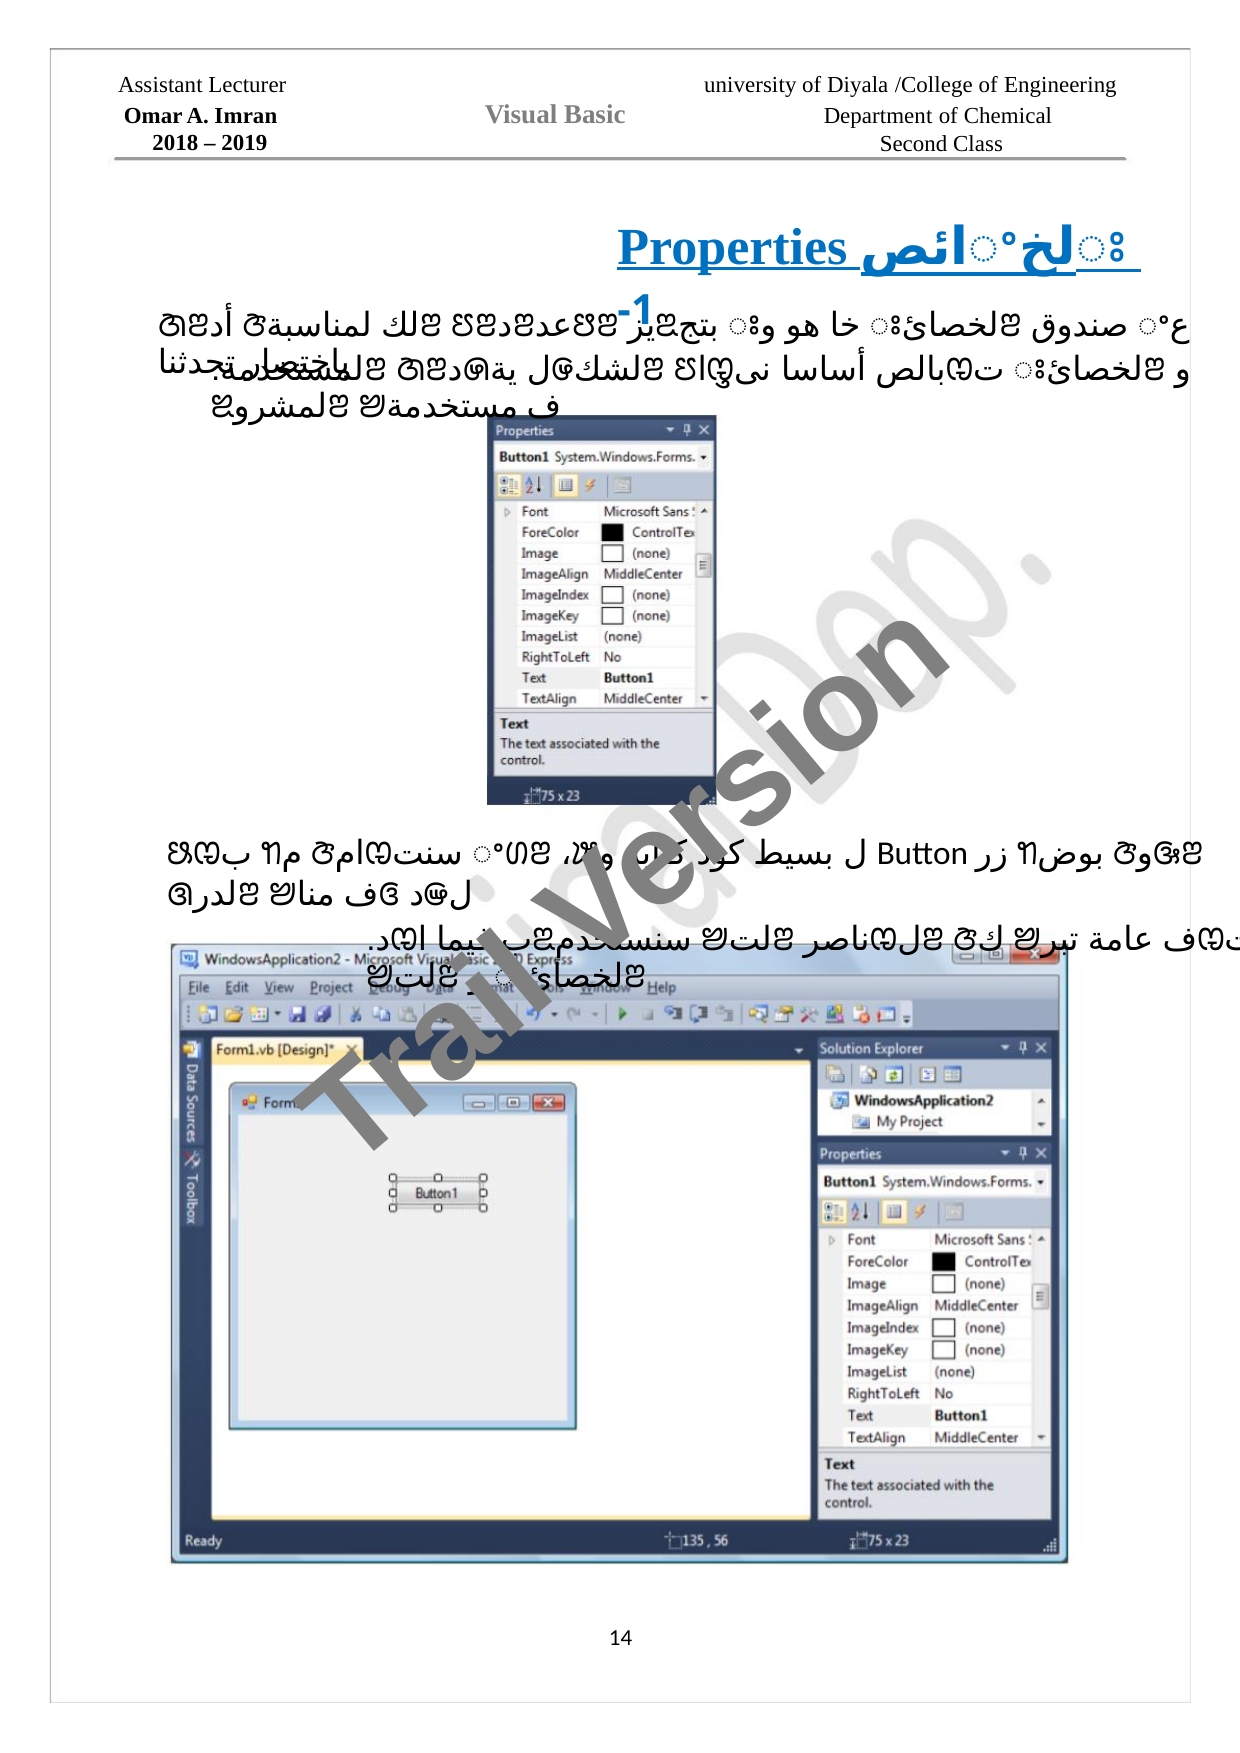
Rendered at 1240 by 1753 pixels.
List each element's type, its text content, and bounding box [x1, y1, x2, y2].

text_box [49, 48, 1191, 1703]
text_box ꢕꢊب ꢒم ꢆامꢊسنت ꢀꢔꢂ ،ꢓل بسيط كود كتابة و Button زر ꢒبوض ꢆوꢑꢂ ꢐلدرꢂ ꢈف مناꢏ دꢎل .دꢊب فيما اꢃسنستخدم ꢈلتꢂ ناصرꢊلꢂ ꢆك ꢈف عامة تبرꢊت ꢈلتꢂ و ꢁلخصائꢂ [619, 831, 1240, 995]
text_box .لمستخدمةꢂ ꢇꢂدꢍل يةꢌلشكꢂ ꢄاꢋبالص أساسا نىꢊت ꢁلخصائꢂ و ꢉلمشروꢂ ꢈف مستخدمة [211, 349, 1216, 425]
text_box 2018 – 2019 [152, 129, 302, 156]
text_box Omar A. Imran [123, 103, 313, 129]
text_box Trail Version [246, 542, 993, 1209]
text_box [170, 414, 1070, 831]
text_box Assistant Lecturer [118, 72, 320, 98]
text_box ꢕꢊب ꢒم ꢆامꢊسنت ꢀꢔꢂ ،ꢓل بسيط كود كتابة و Button زر ꢒبوض ꢆوꢑꢂ ꢐلدرꢂ ꢈف مناꢏ دꢎل .دꢊب فيما اꢃسنستخدم ꢈلتꢂ ناصرꢊلꢂ ꢆك ꢈف عامة تبرꢊت ꢈلتꢂ و ꢁلخصائꢂ [166, 831, 533, 995]
text_box Visual Basic [484, 99, 668, 130]
text_box [170, 995, 1070, 1565]
text_box university of Diyala /College of Engineering [704, 72, 1175, 98]
text_box Properties ائصꢀلخꢁ -1 [617, 217, 1162, 305]
text_box ꢇꢂأد ꢆلك لمناسبةꢂ ꢄꢂدꢂعدꢅꢂ يزꢃبتج ꢁخا هو و ꢁلخصائꢂ صندوق ꢀع باختصار تحدثنا [157, 305, 1224, 381]
text_box 14 [608, 1622, 667, 1651]
text_box Department of Chemical Second Class [823, 103, 1085, 157]
